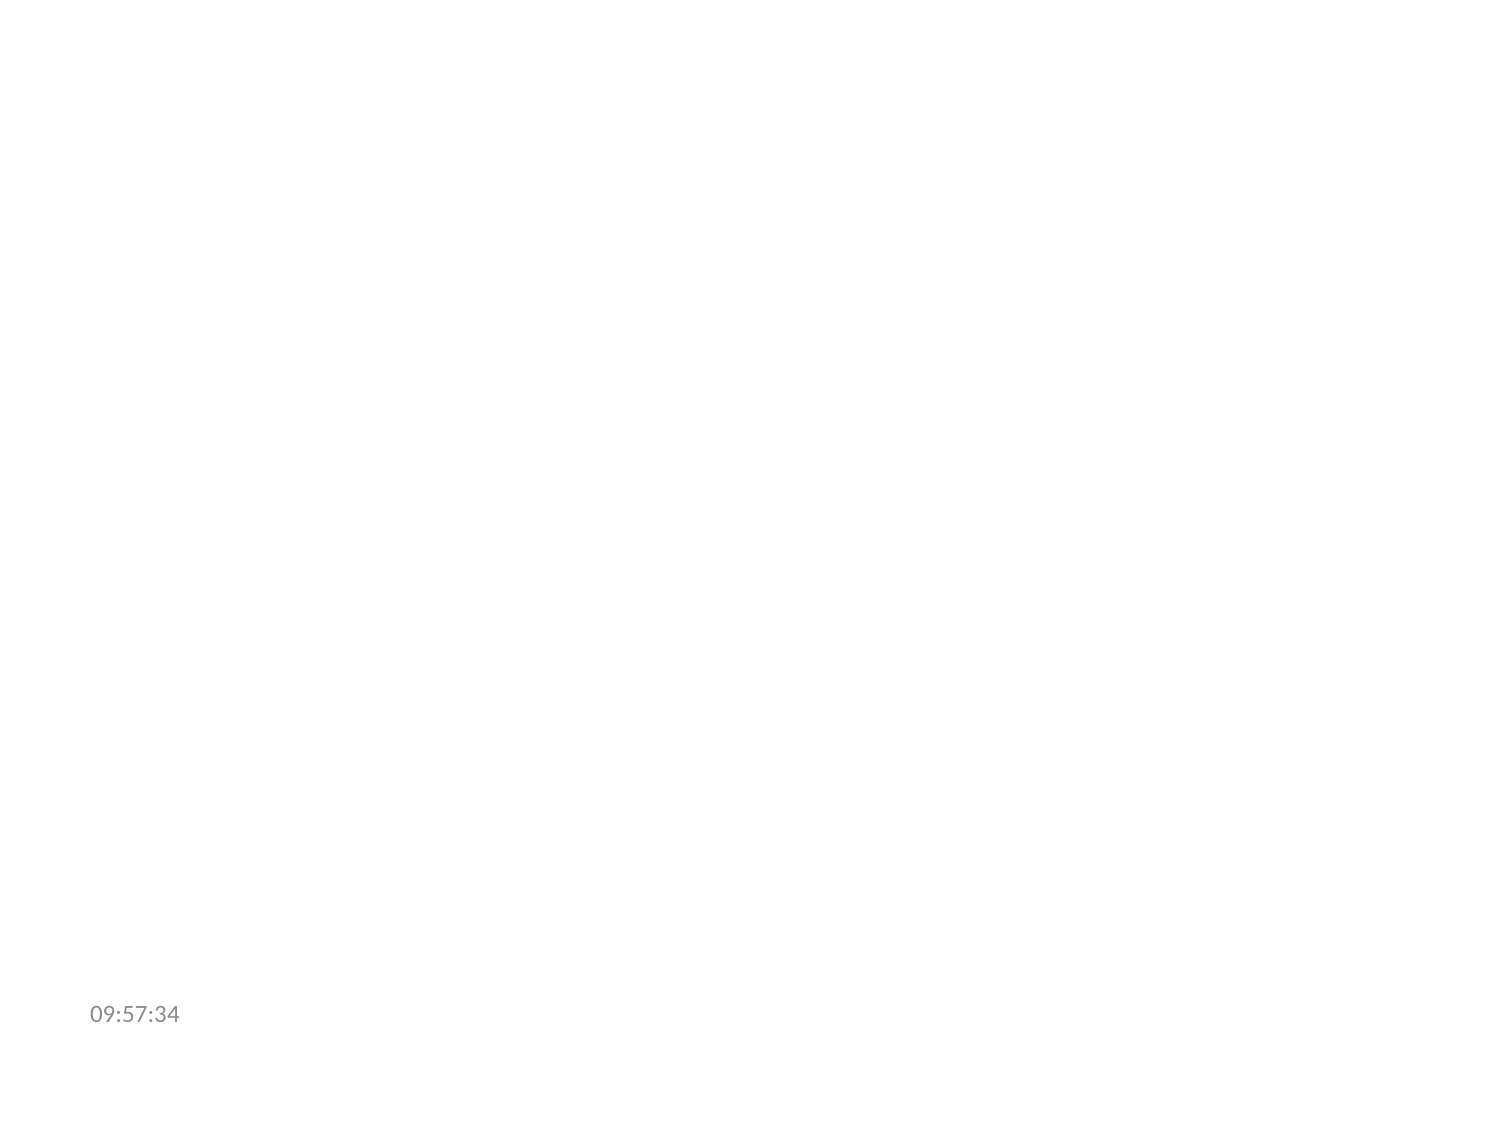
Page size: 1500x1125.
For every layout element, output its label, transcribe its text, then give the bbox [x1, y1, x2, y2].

text_box 15:35:09 [75, 982, 425, 1043]
